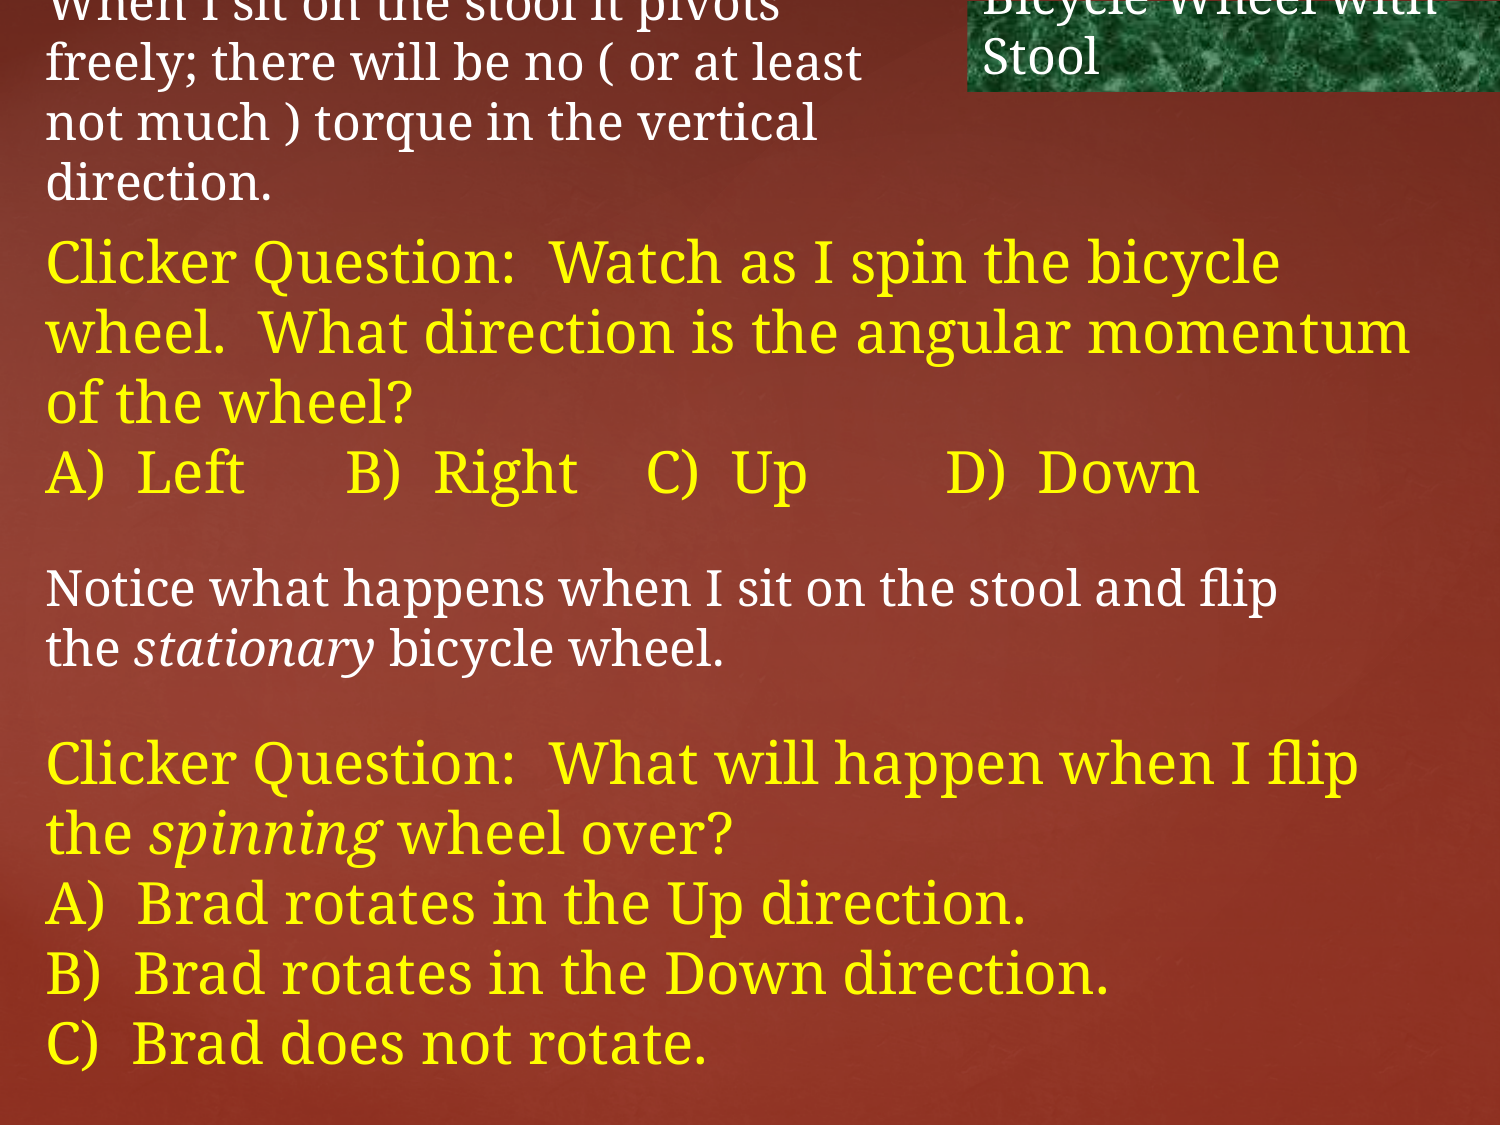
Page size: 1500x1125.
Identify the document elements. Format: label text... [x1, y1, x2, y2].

text_box Notice what happens when I sit on the stool and flip the stationary bicycle wheel. [30, 571, 1322, 684]
text_box Clicker Question: What will happen when I flip the spinning wheel over? A) Brad rotates in the Up direction. B) Brad rotates in the Down direction. C) Brad does not rotate. [29, 742, 1440, 1084]
text_box Clicker Question: Watch as I spin the bicycle wheel. What direction is the angular momentum of the wheel? A) Left B) Right C) Up D) Down [29, 276, 1440, 513]
text_box Bicycle Wheel with Stool [967, 1, 1500, 92]
text_box When I sit on the stool it pivots freely; there will be no ( or at least not much ) torque in the vertical direction. [30, 29, 953, 218]
